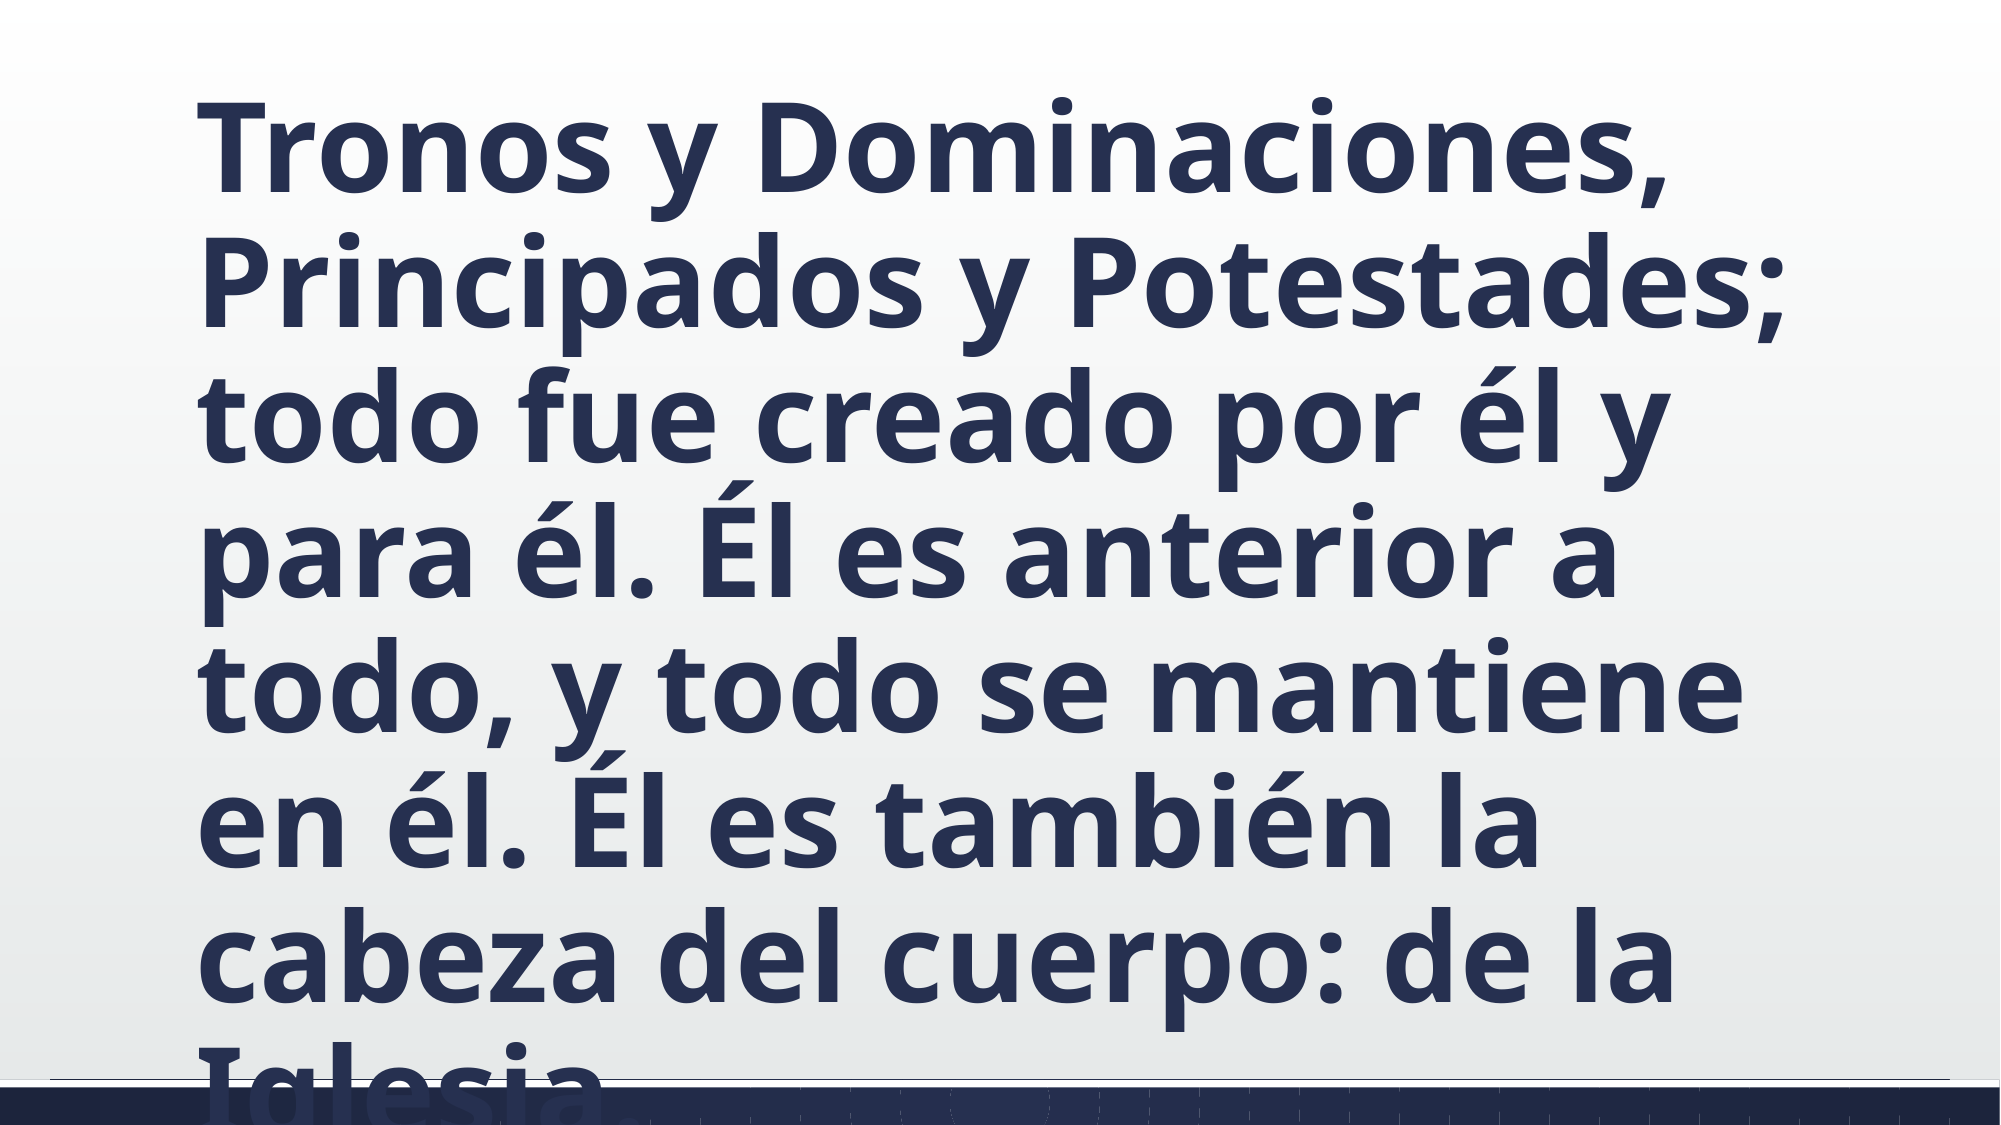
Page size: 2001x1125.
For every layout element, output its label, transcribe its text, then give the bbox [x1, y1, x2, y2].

list Tronos y Dominaciones, Principados y Potestades; todo fue creado por él y para él. Él es anterior a todo, y todo se mantiene en él. Él es también la cabeza del cuerpo: de la Iglesia. [173, 76, 1816, 990]
